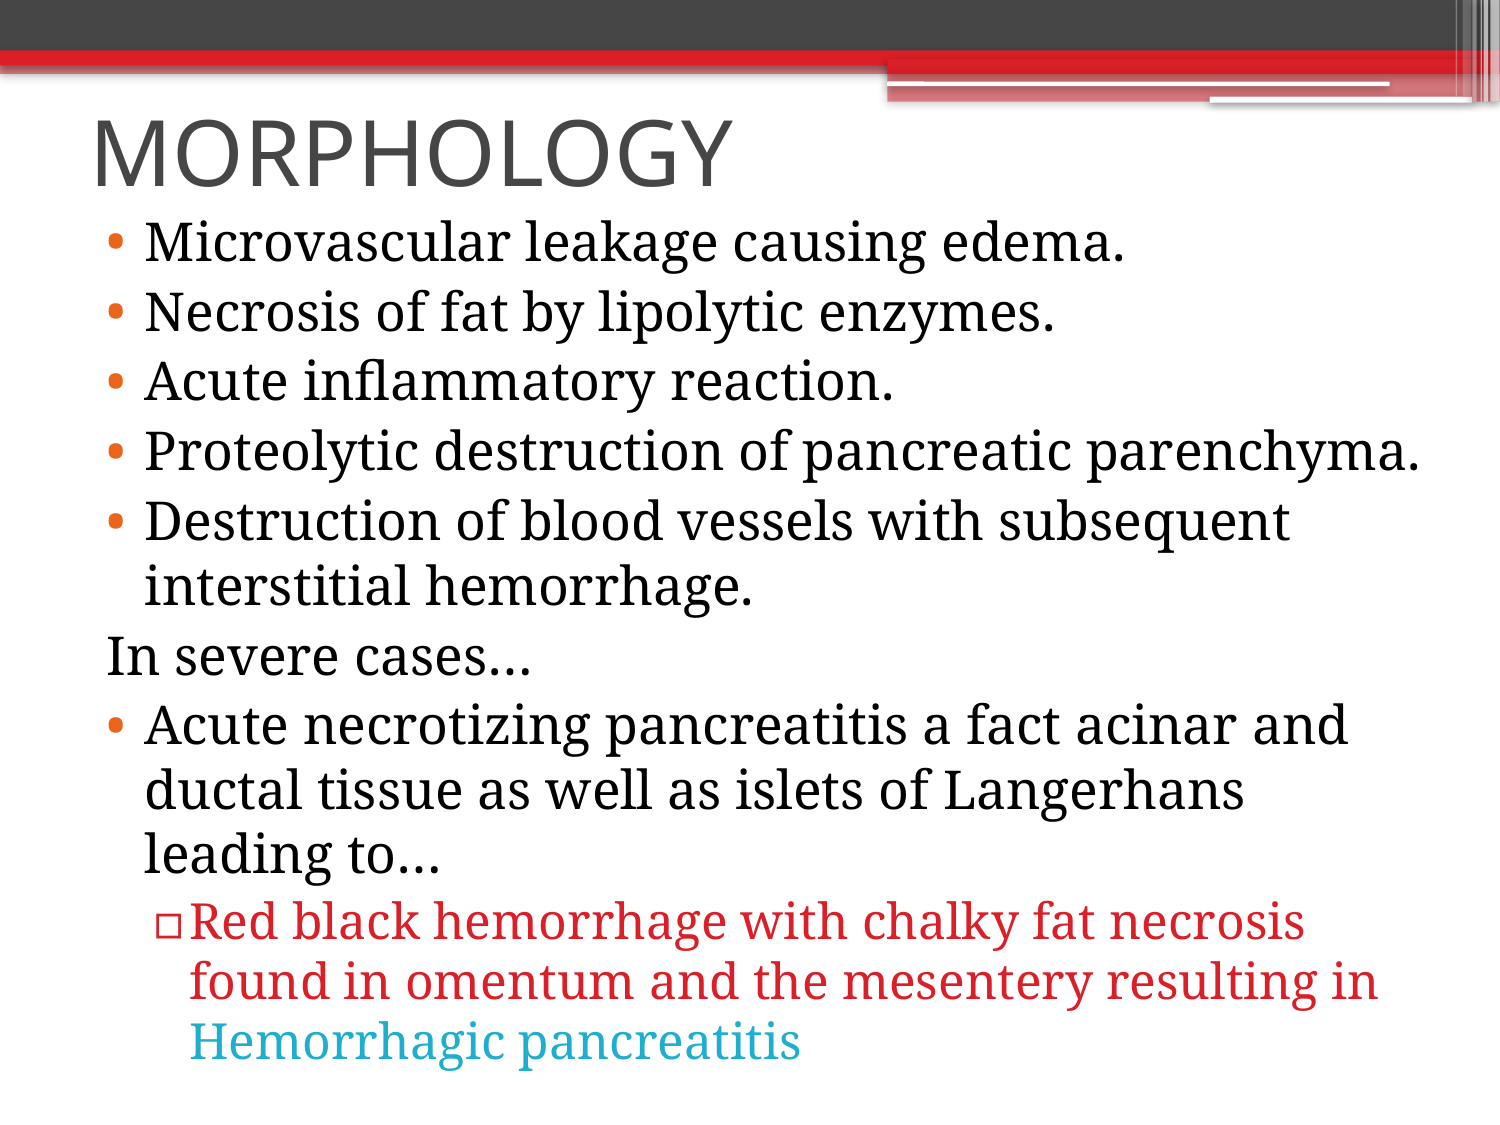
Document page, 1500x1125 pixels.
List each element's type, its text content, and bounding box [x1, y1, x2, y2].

title MORPHOLOGY [75, 87, 1425, 200]
list Microvascular leakage causing edema. Necrosis of fat by lipolytic enzymes. Acute inflammatory reaction. Proteolytic destruction of pancreatic parenchyma. Destruction of blood vessels with subsequent interstitial hemorrhage. In severe cases… Acute necrotizing pancreatitis a fact acinar and ductal tissue as well as islets of Langerhans leading to… Red black hemorrhage with chalky fat necrosis found in omentum and the mesentery resulting in Hemorrhagic pancreatitis [75, 200, 1450, 1079]
